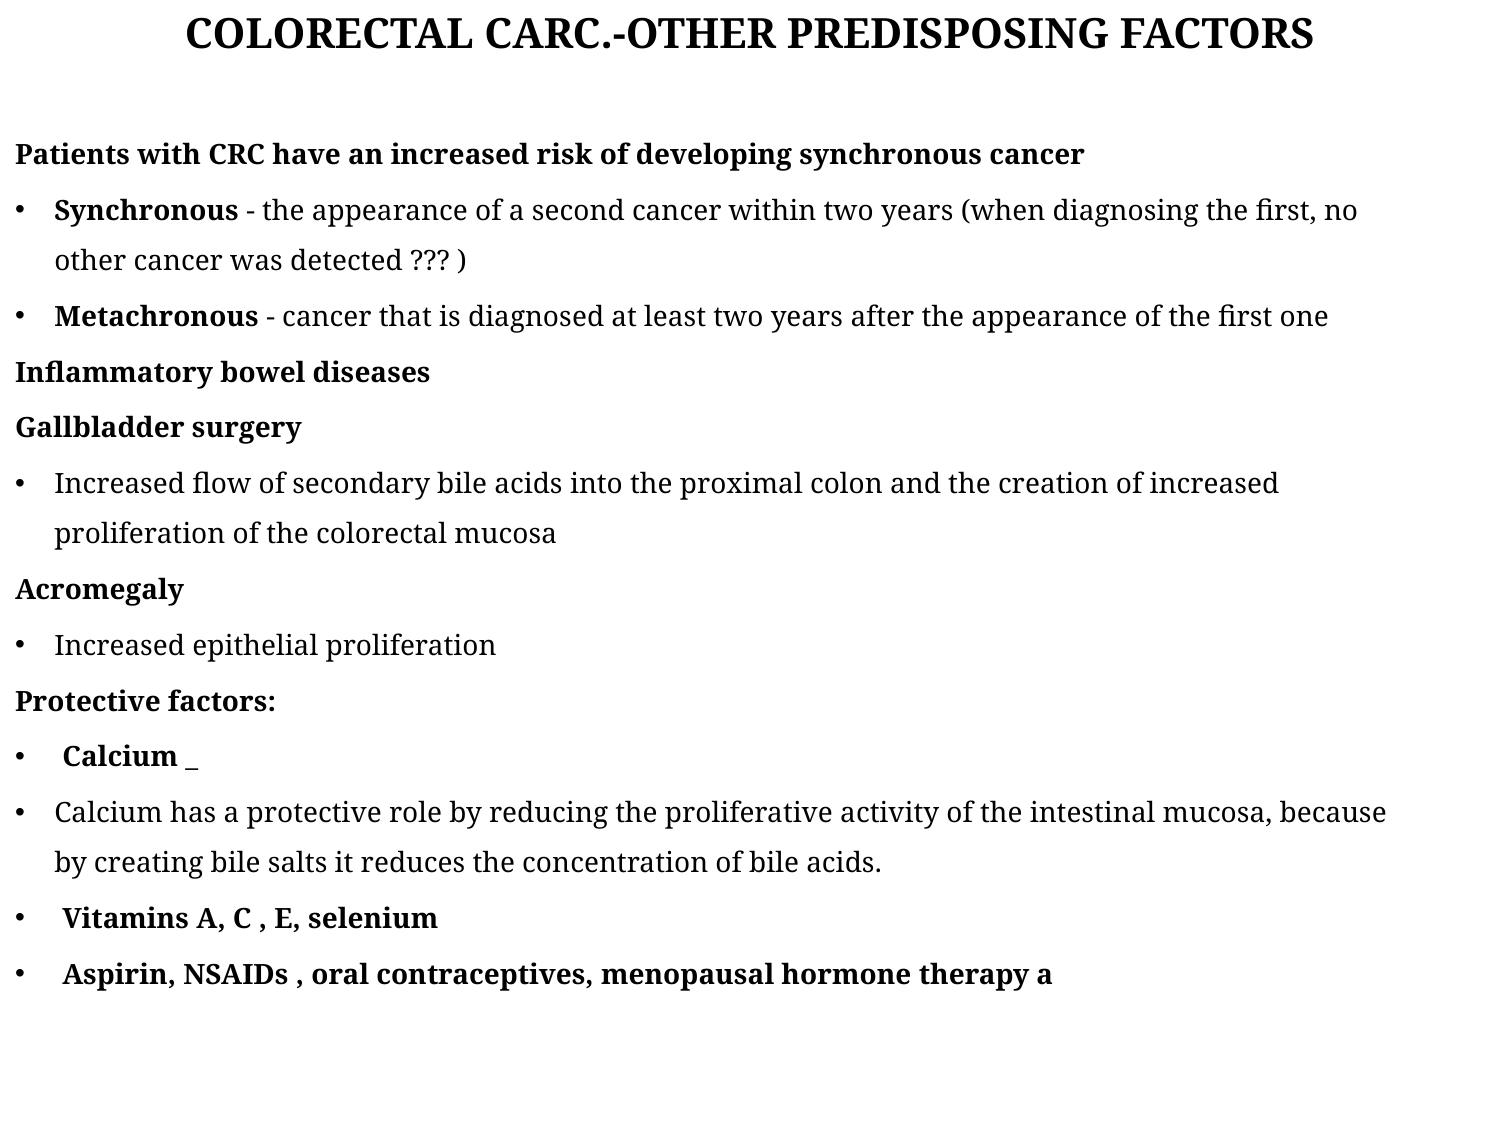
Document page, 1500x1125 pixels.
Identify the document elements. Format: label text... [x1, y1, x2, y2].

list Patients with CRC have an increased risk of developing synchronous cancer Synchronous - the appearance of a second cancer within two years (when diagnosing the first, no other cancer was detected ??? ) Metachronous - cancer that is diagnosed at least two years after the appearance of the first one Inflammatory bowel diseases Gallbladder surgery Increased flow of secondary bile acids into the proximal colon and the creation of increased proliferation of the colorectal mucosa Acromegaly Increased epithelial proliferation Protective factors: Calcium _ Calcium has a protective role by reducing the proliferative activity of the intestinal mucosa, because by creating bile salts it reduces the concentration of bile acids. Vitamins A, C , E, selenium Aspirin, NSAIDs , oral contraceptives, menopausal hormone therapy a [0, 112, 1425, 1005]
text_box COLORECTAL CARC.-OTHER PREDISPOSING FACTORS [0, 0, 1500, 63]
